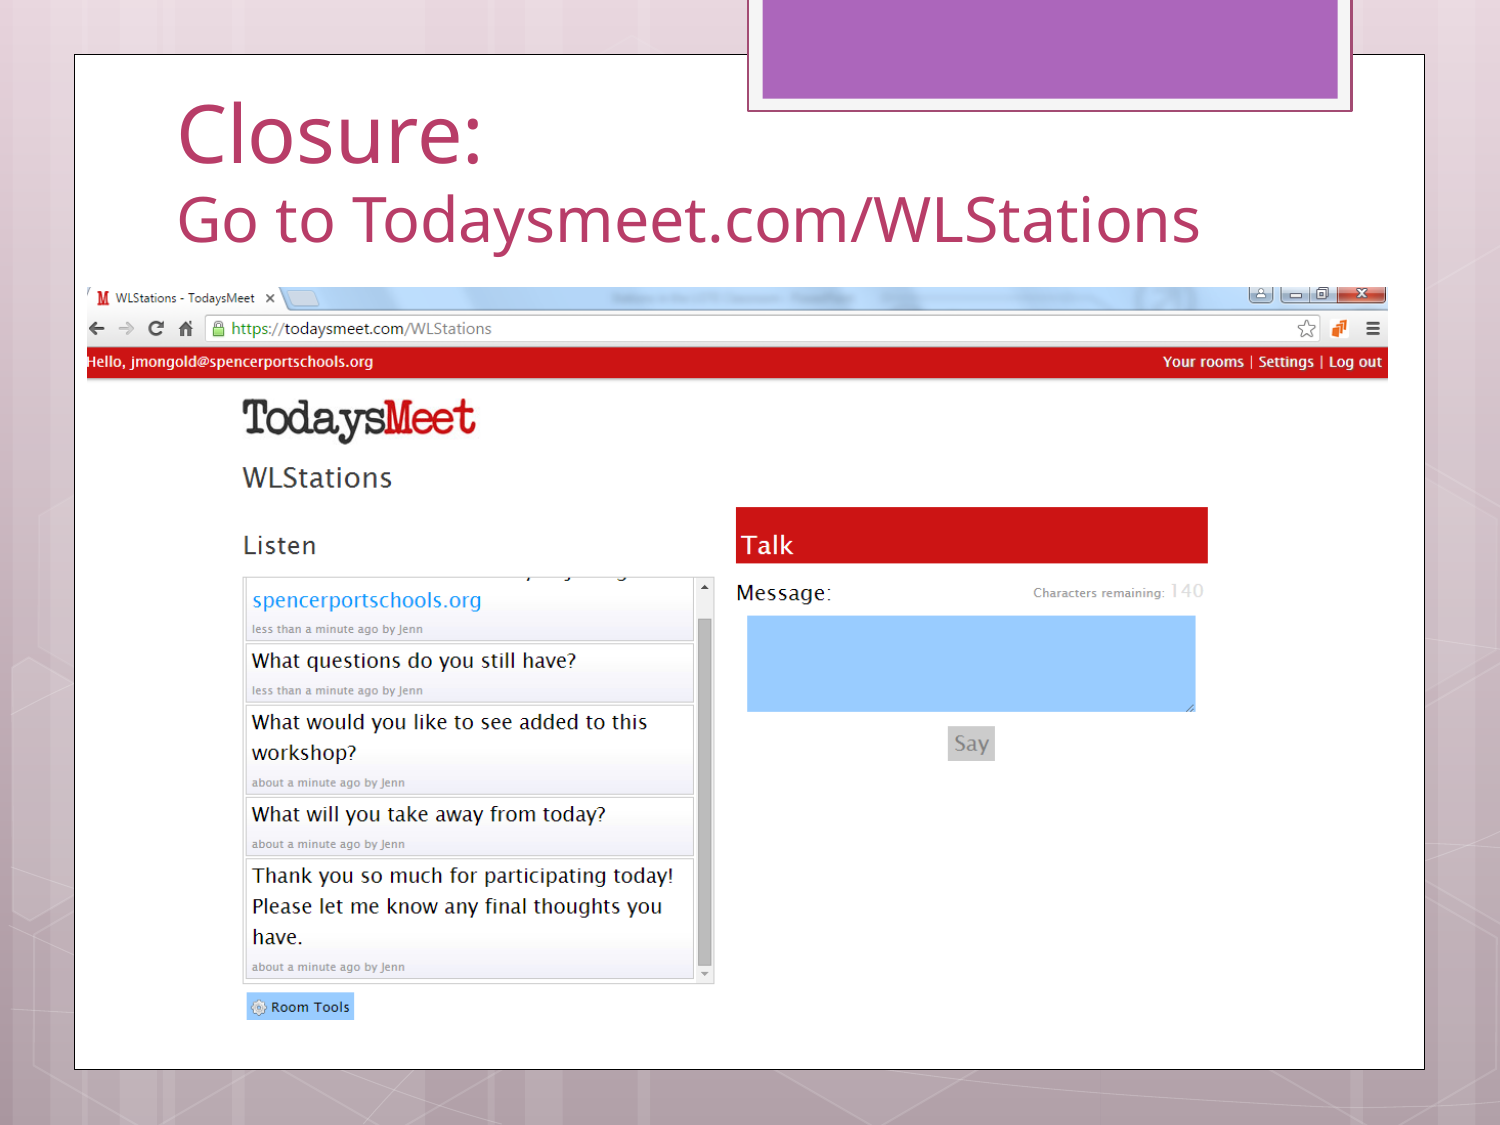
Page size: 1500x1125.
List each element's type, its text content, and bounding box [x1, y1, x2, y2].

picture [87, 287, 1388, 1021]
title Closure: Go to Todaysmeet.com/WLStations [161, 75, 1314, 263]
